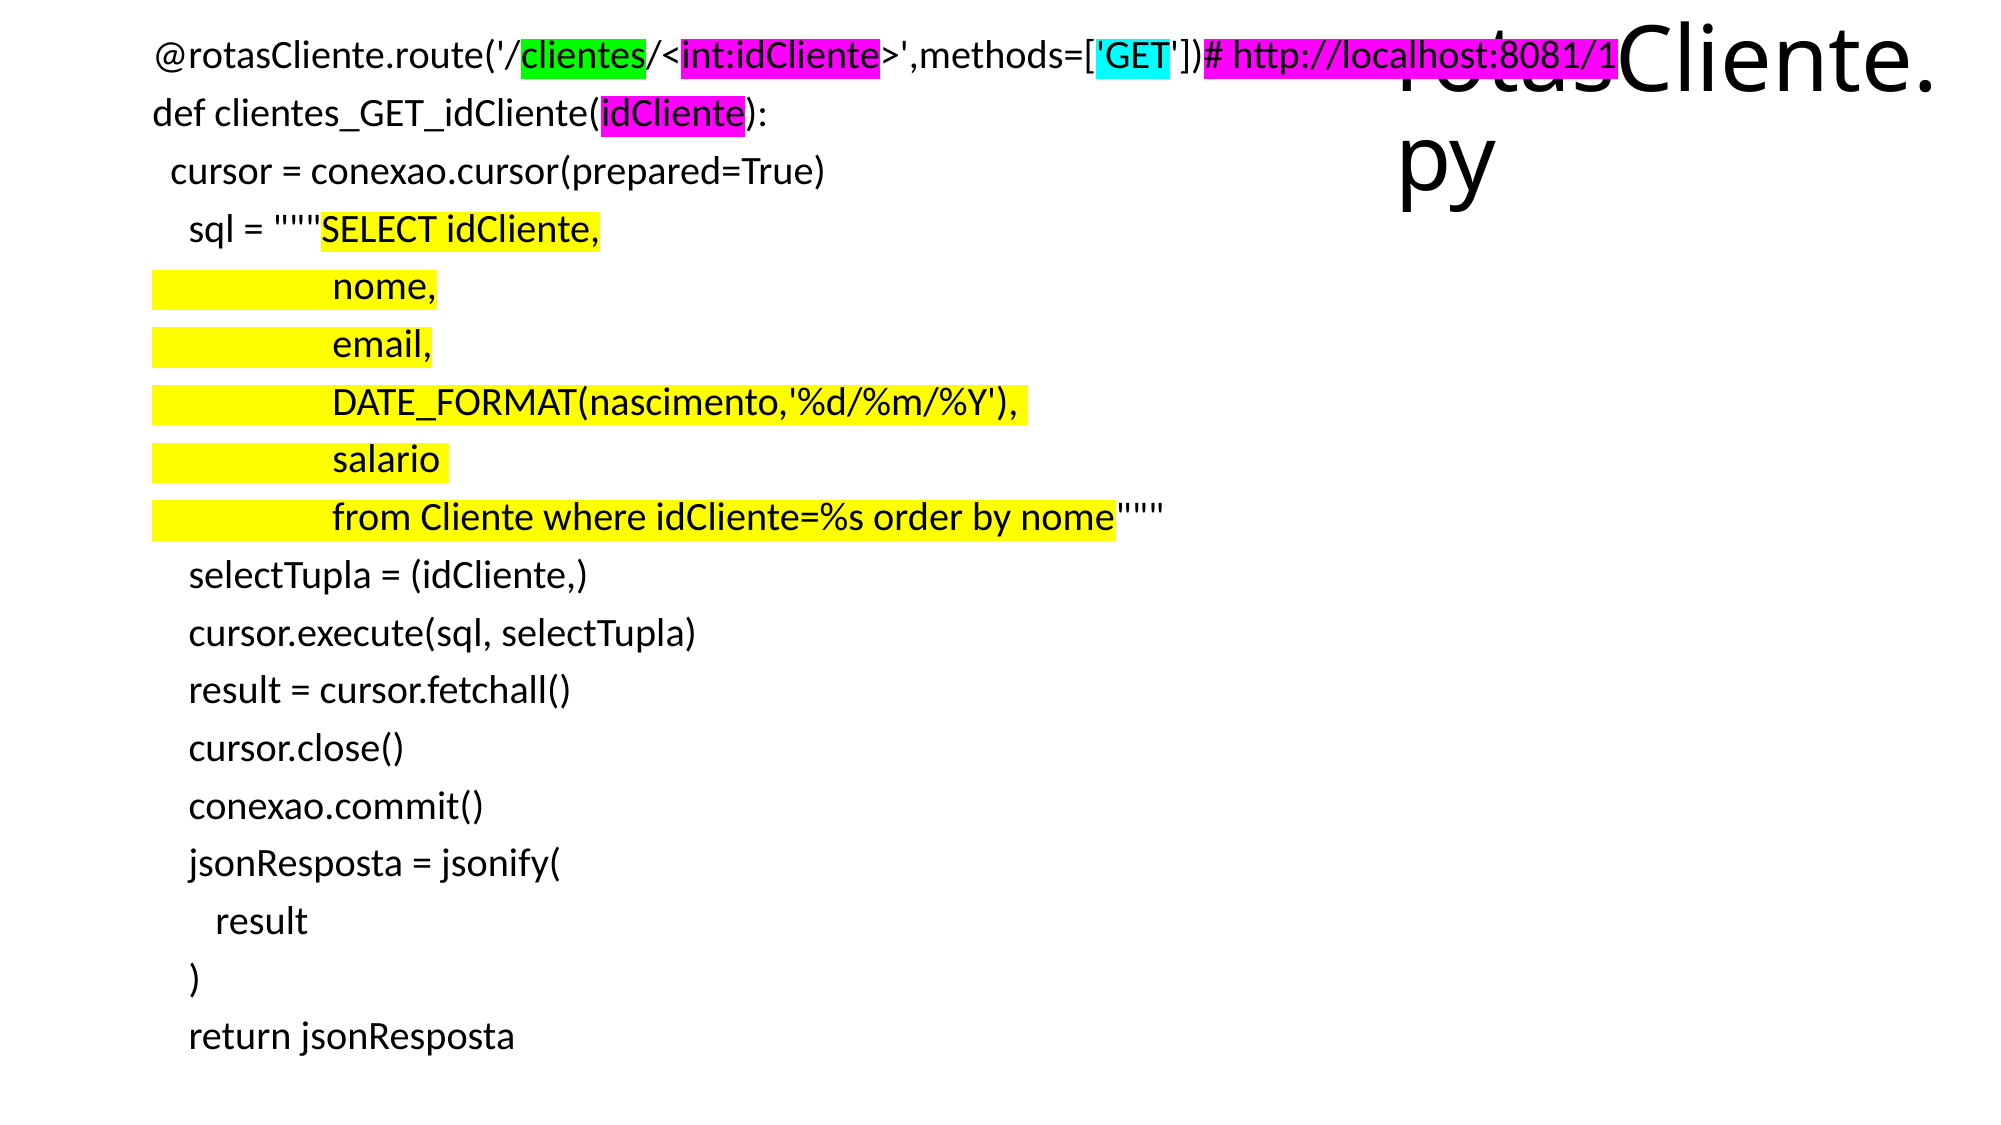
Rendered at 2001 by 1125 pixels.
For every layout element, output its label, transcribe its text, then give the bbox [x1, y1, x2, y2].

list @rotasCliente.route('/clientes/<int:idCliente>',methods=['GET'])# http://localhost:8081/1 def clientes_GET_idCliente(idCliente): cursor = conexao.cursor(prepared=True) sql = """SELECT idCliente, nome, email, DATE_FORMAT(nascimento,'%d/%m/%Y'), salario from Cliente where idCliente=%s order by nome""" selectTupla = (idCliente,) cursor.execute(sql, selectTupla) result = cursor.fetchall() cursor.close() conexao.commit() jsonResposta = jsonify( result ) return jsonResposta [137, 26, 1863, 1074]
title rotasCliente.py [1380, 3, 2000, 221]
